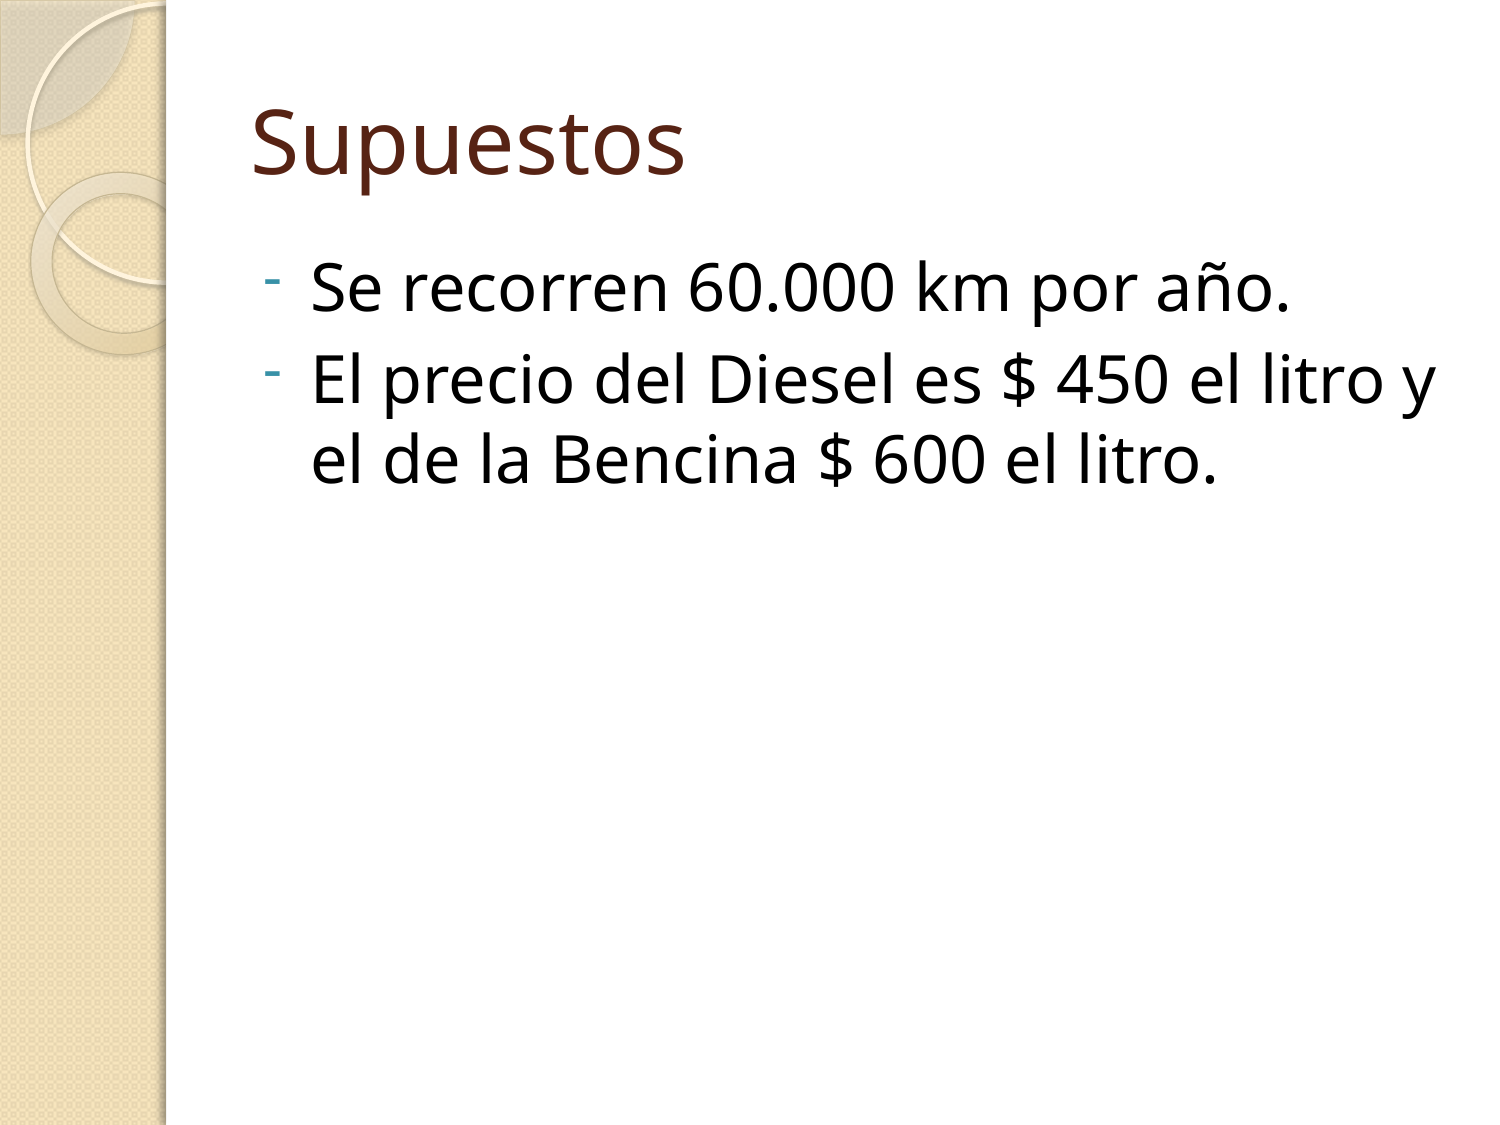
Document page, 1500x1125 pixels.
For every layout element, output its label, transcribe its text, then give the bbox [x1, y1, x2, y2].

list Se recorren 60.000 km por año. El precio del Diesel es $ 450 el litro y el de la Bencina $ 600 el litro. [235, 237, 1466, 1025]
title Supuestos [235, 45, 1466, 233]
